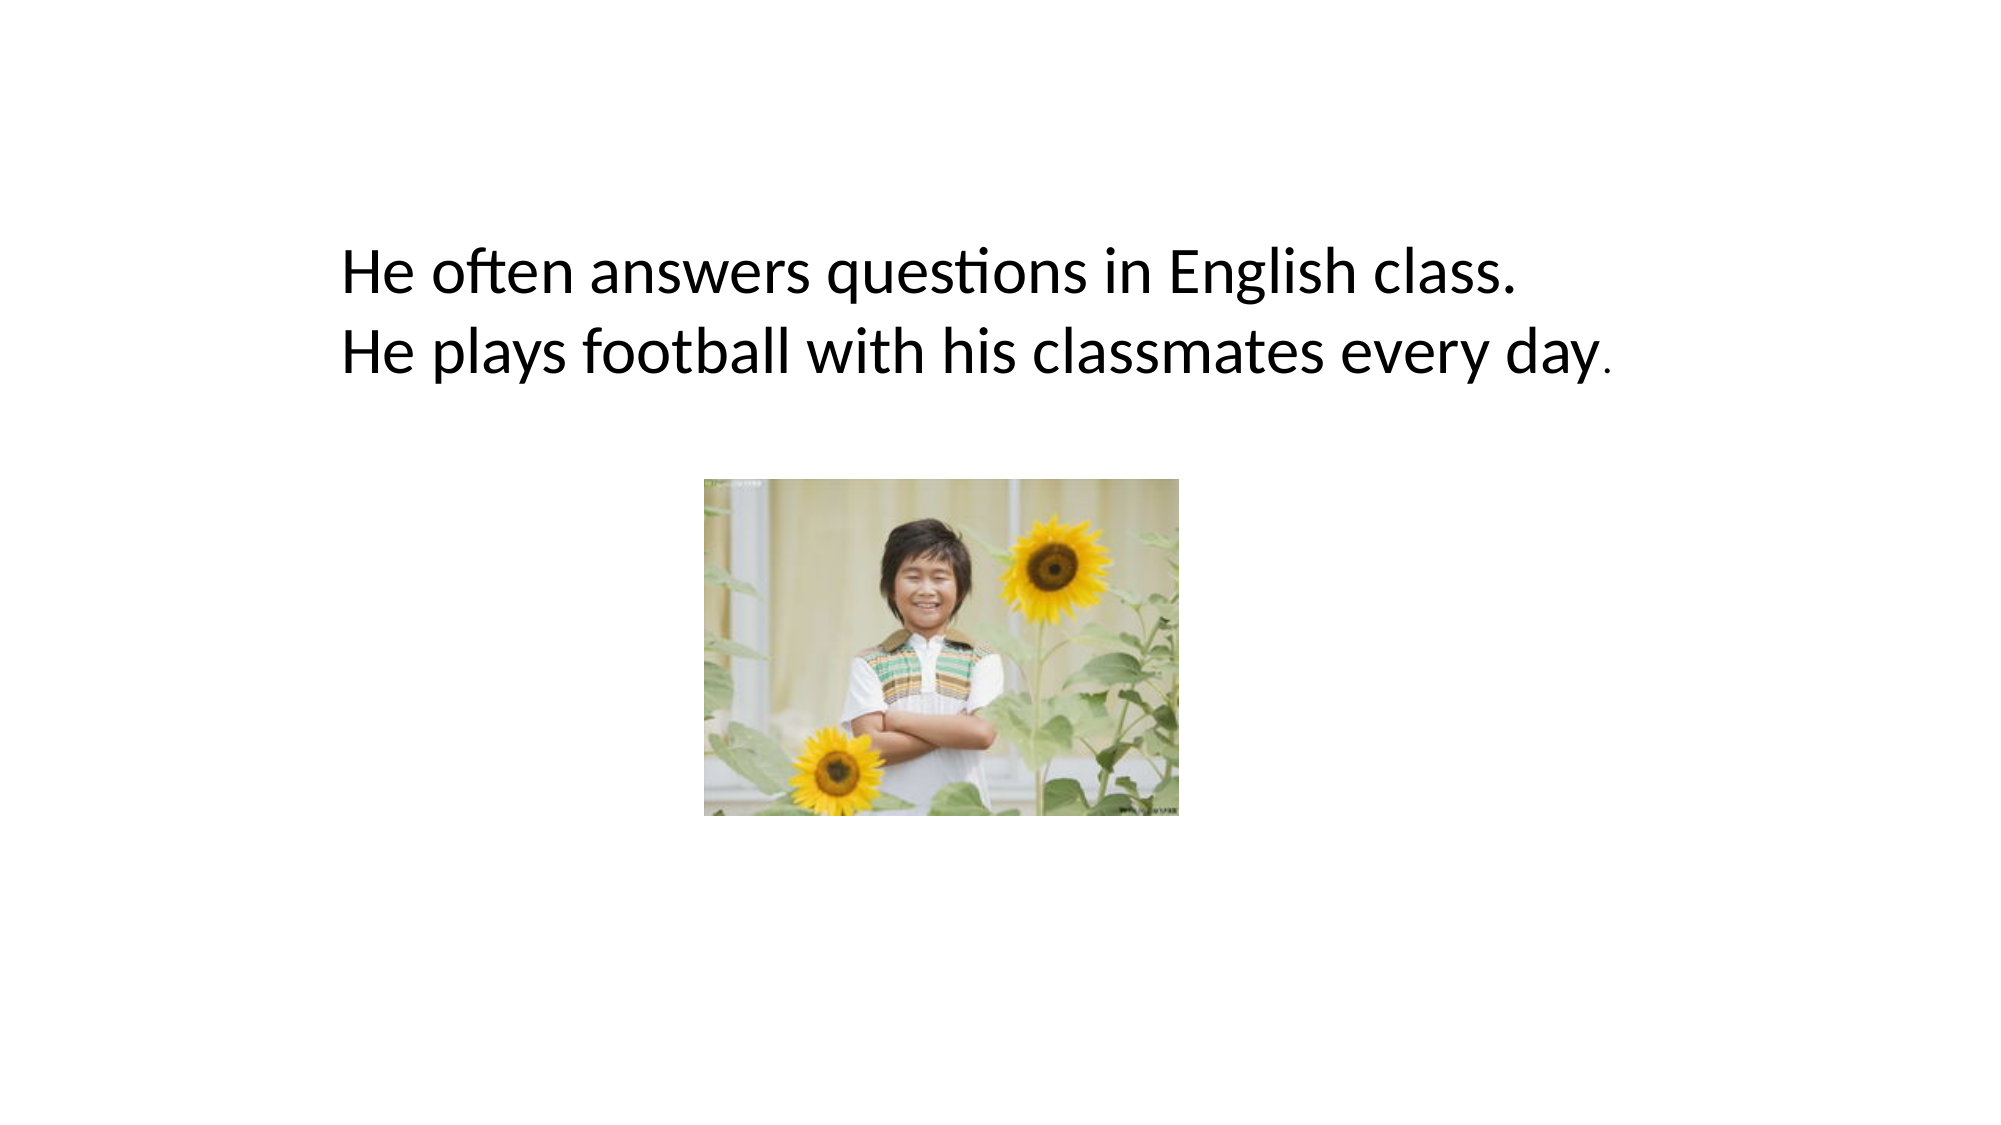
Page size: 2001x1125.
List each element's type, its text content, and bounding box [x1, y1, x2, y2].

picture [704, 479, 1179, 816]
text_box He often answers questions in English class. He plays football with his classmates every day. [326, 219, 1628, 395]
